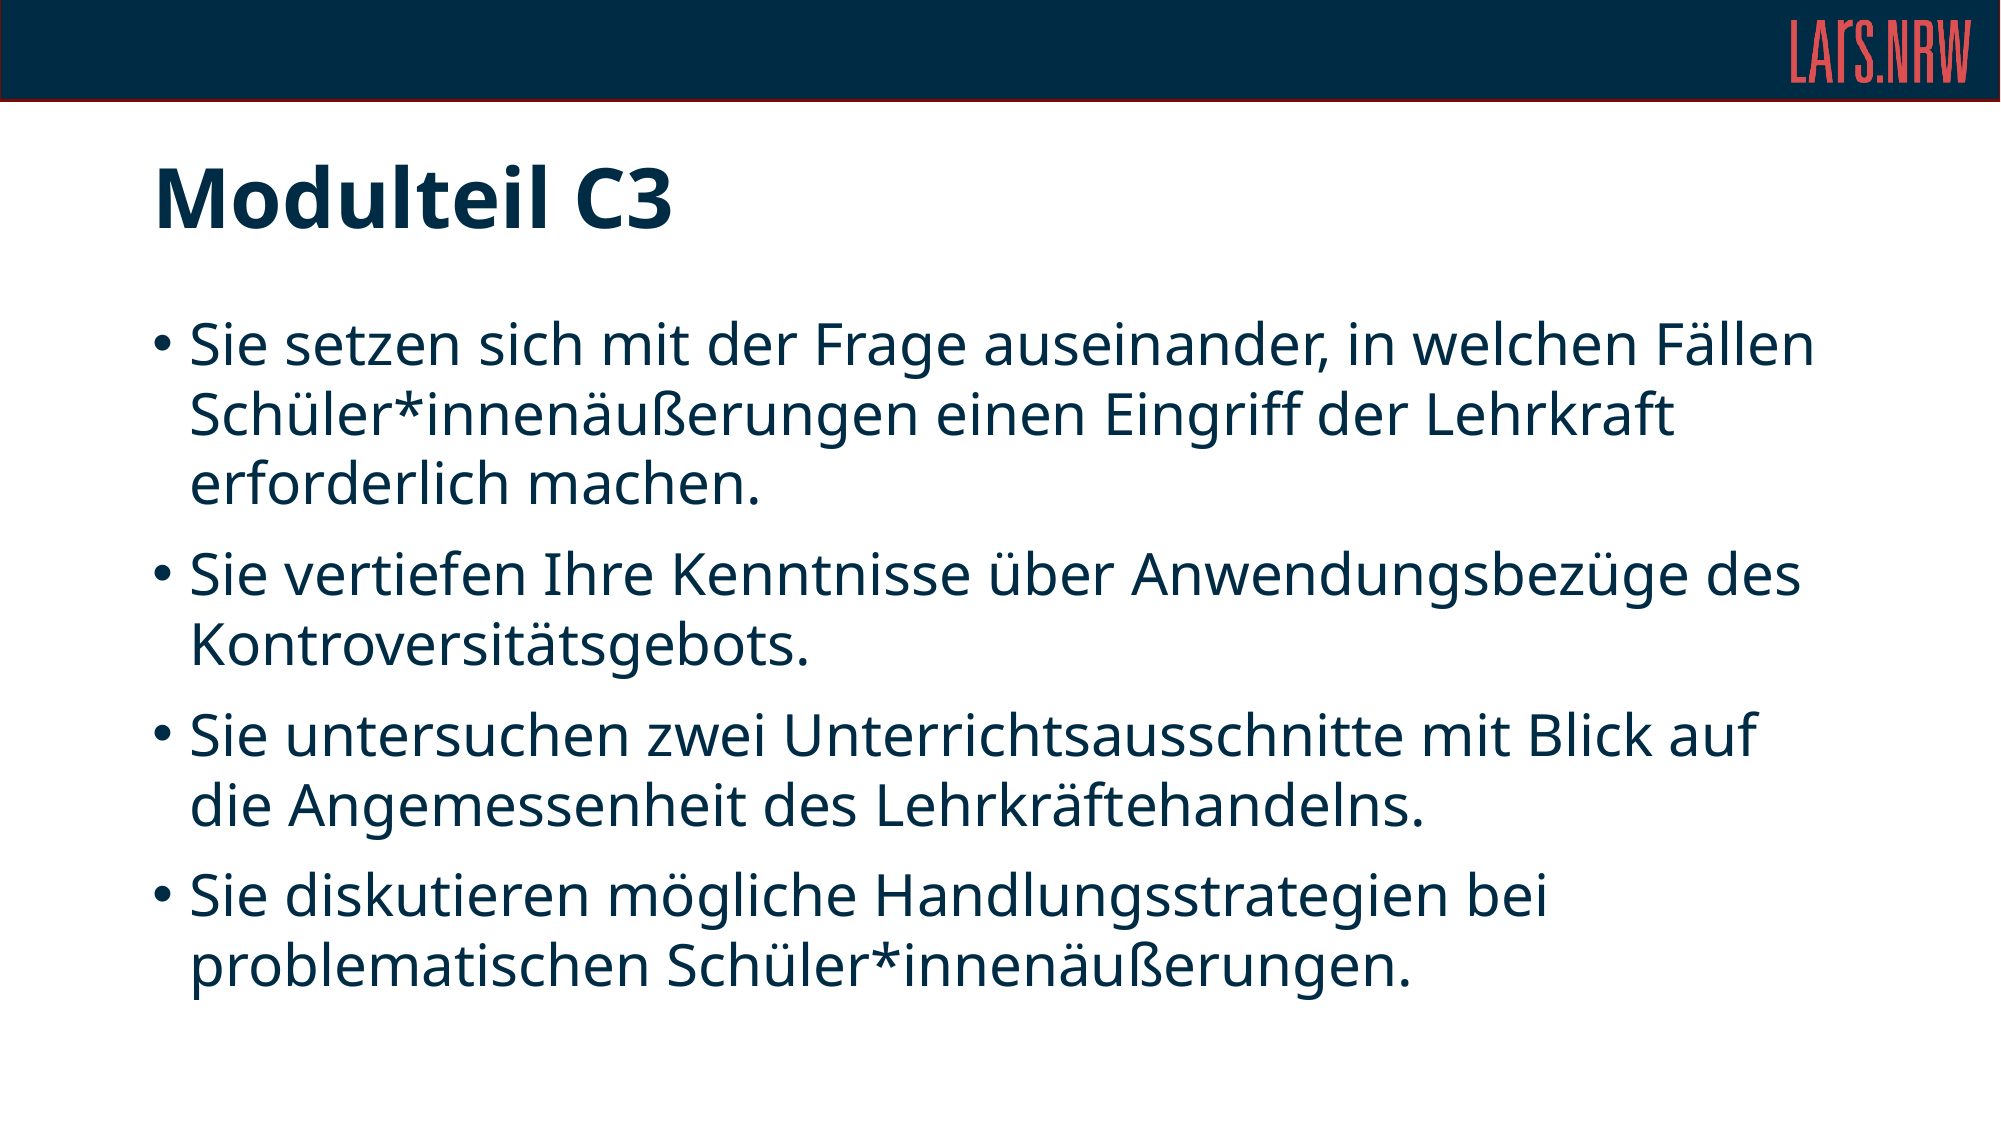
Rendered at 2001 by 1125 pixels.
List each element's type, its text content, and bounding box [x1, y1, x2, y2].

title Modulteil C3 [137, 126, 1863, 278]
list Sie setzen sich mit der Frage auseinander, in welchen Fällen Schüler*innenäußerungen einen Eingriff der Lehrkraft erforderlich machen. Sie vertiefen Ihre Kenntnisse über Anwendungsbezüge des Kontroversitätsgebots. Sie untersuchen zwei Unterrichtsausschnitte mit Blick auf die Angemessenheit des Lehrkräftehandelns. Sie diskutieren mögliche Handlungsstrategien bei problematischen Schüler*innenäußerungen. [137, 299, 1863, 1014]
picture [1773, 6, 1977, 99]
